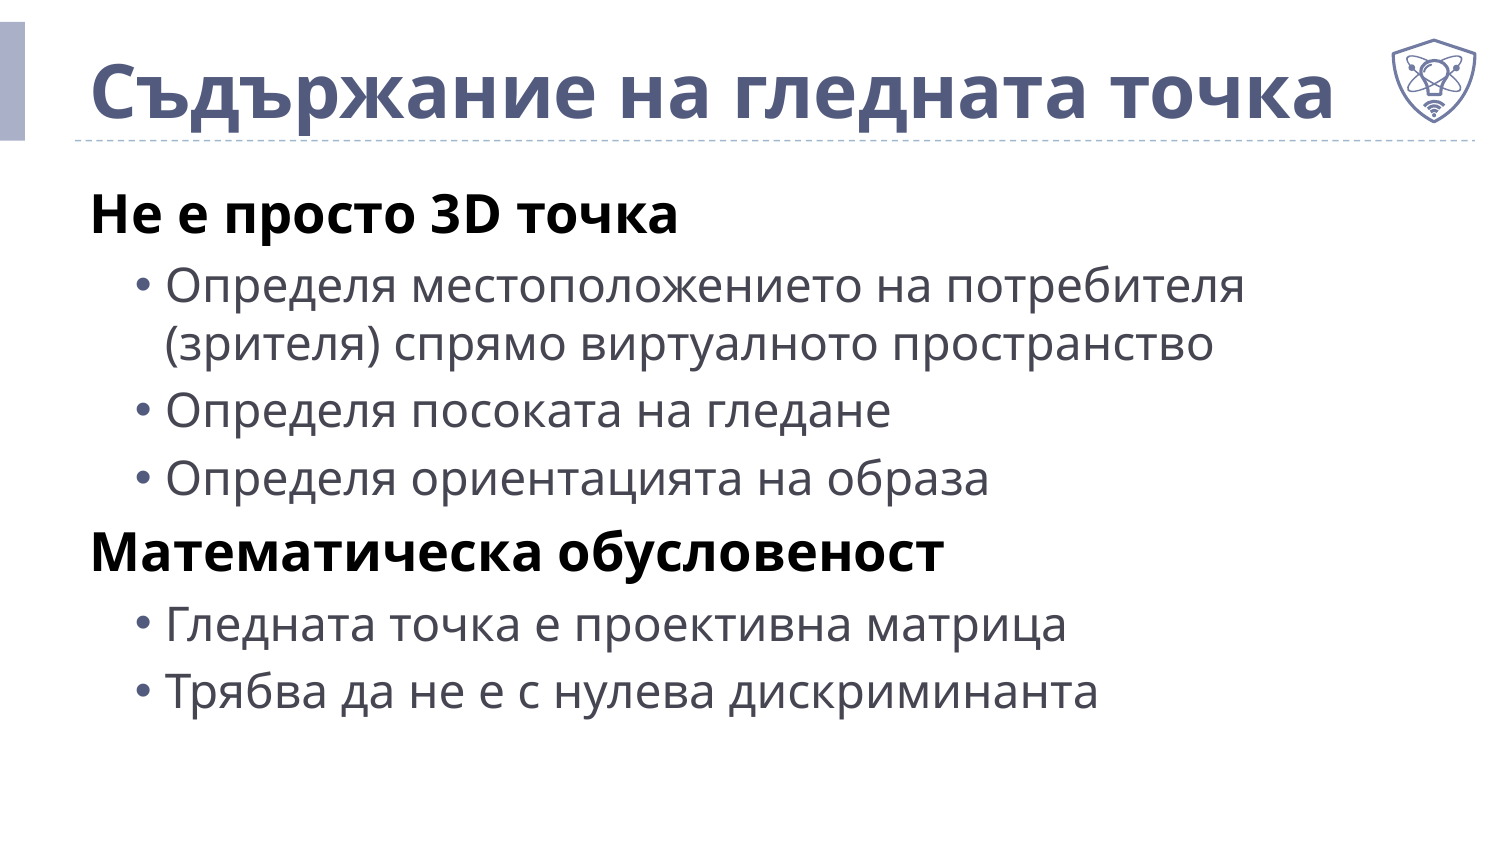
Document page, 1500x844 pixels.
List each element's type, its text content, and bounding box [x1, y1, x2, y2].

title Съдържание на гледната точка [75, 18, 1475, 141]
list Не е просто 3D точка Определя местоположението на потребителя (зрителя) спрямо виртуалното пространство Определя посоката на гледане Определя ориентацията на образа Математическа обусловеност Гледната точка е проективна матрица Трябва да не е с нулева дискриминанта [75, 171, 1475, 835]
